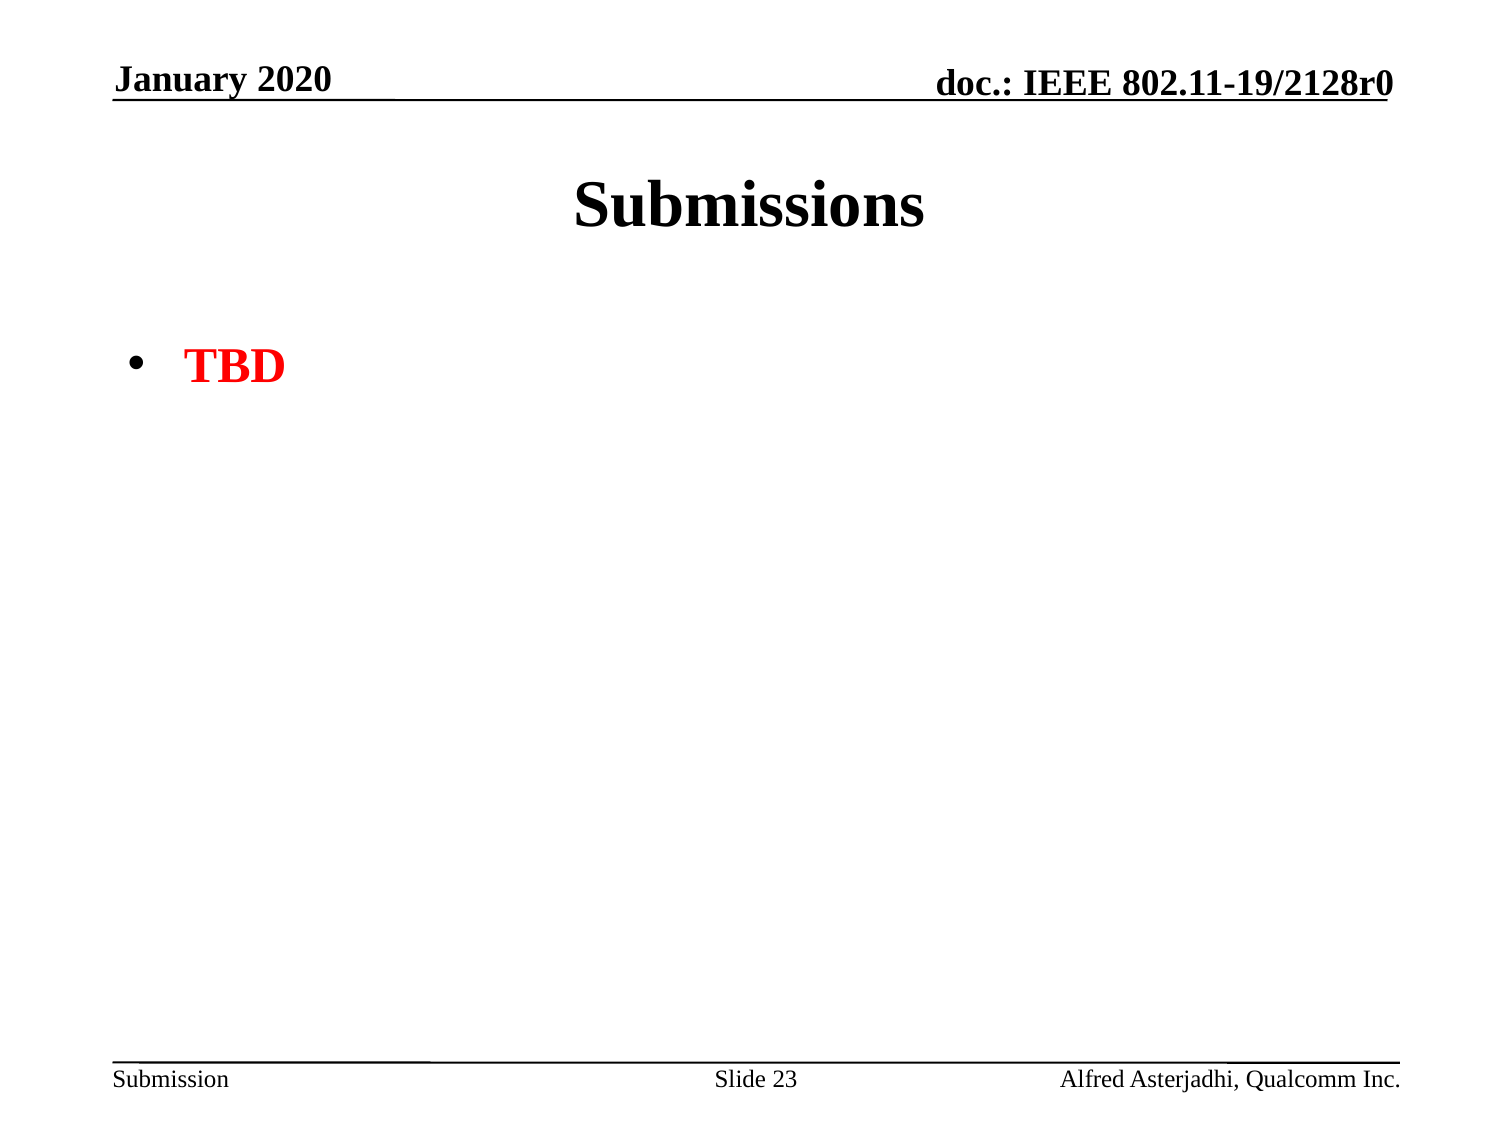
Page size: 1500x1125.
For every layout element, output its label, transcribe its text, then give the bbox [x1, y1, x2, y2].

slide_number Slide 23 [712, 1061, 800, 1123]
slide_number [114, 54, 493, 100]
title Submissions [112, 112, 1388, 288]
footer Alfred Asterjadhi, Qualcomm Inc. [878, 1061, 1402, 1093]
list TBD [112, 324, 1388, 1000]
